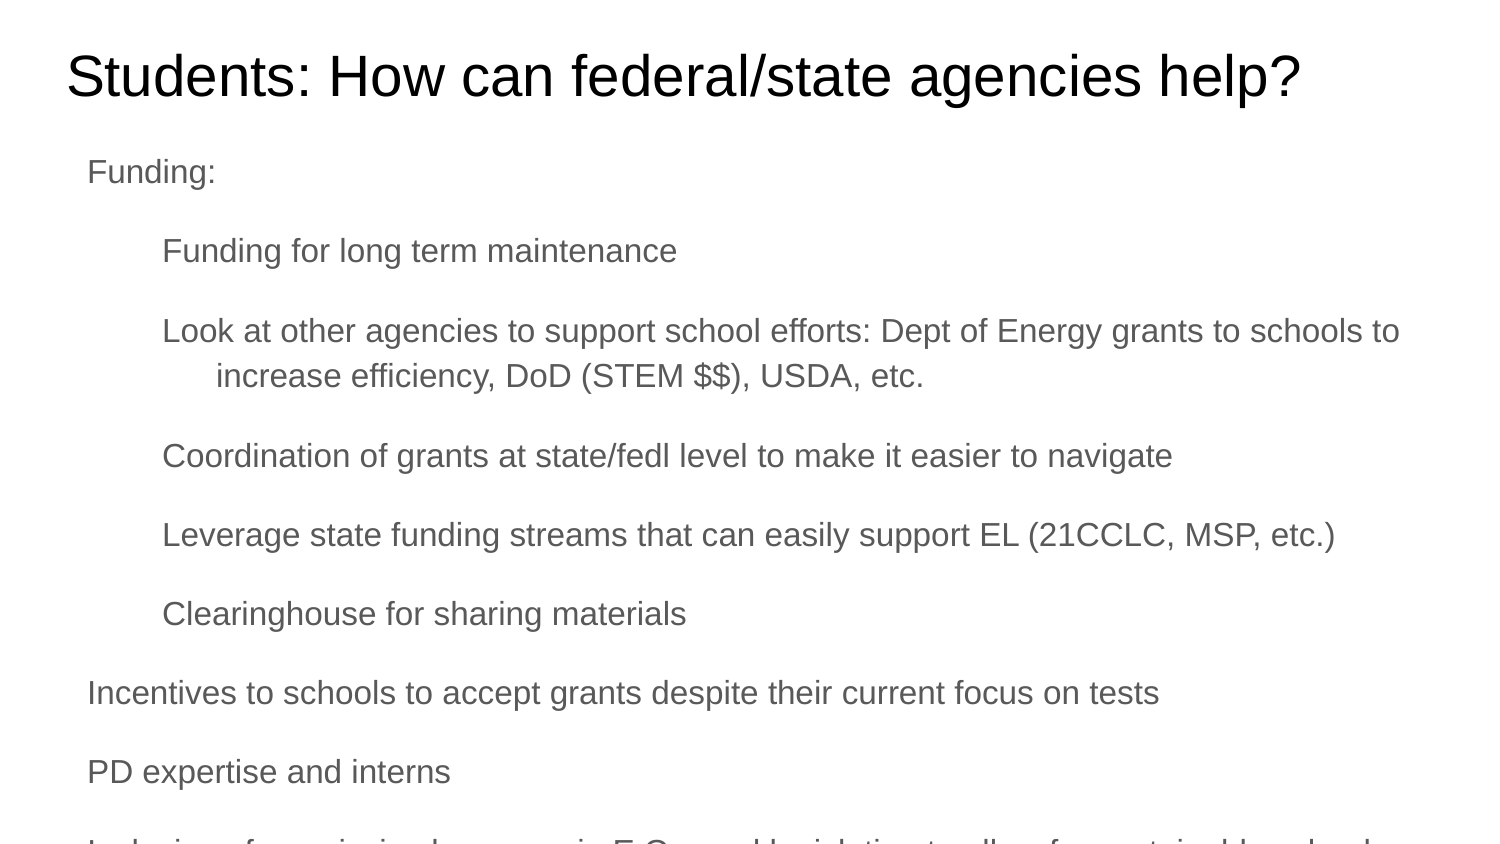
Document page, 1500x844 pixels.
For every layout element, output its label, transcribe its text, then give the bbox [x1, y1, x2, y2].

list Funding: Funding for long term maintenance Look at other agencies to support school efforts: Dept of Energy grants to schools to increase efficiency, DoD (STEM $$), USDA, etc. Coordination of grants at state/fedl level to make it easier to navigate Leverage state funding streams that can easily support EL (21CCLC, MSP, etc.) Clearinghouse for sharing materials Incentives to schools to accept grants despite their current focus on tests PD expertise and interns Inclusive of permissive language in E.O.s and legislation to allow for sustainable schools and student engagement State/district summits/forums (to include superintendents, boards of education) to discuss SS -- pay to get them together; make it experiential Convene state partners (resource agencies, DOEs, community partners) Use formal education language when speaking with educators [51, 129, 1449, 773]
title Students: How can federal/state agencies help? [51, 23, 1449, 117]
